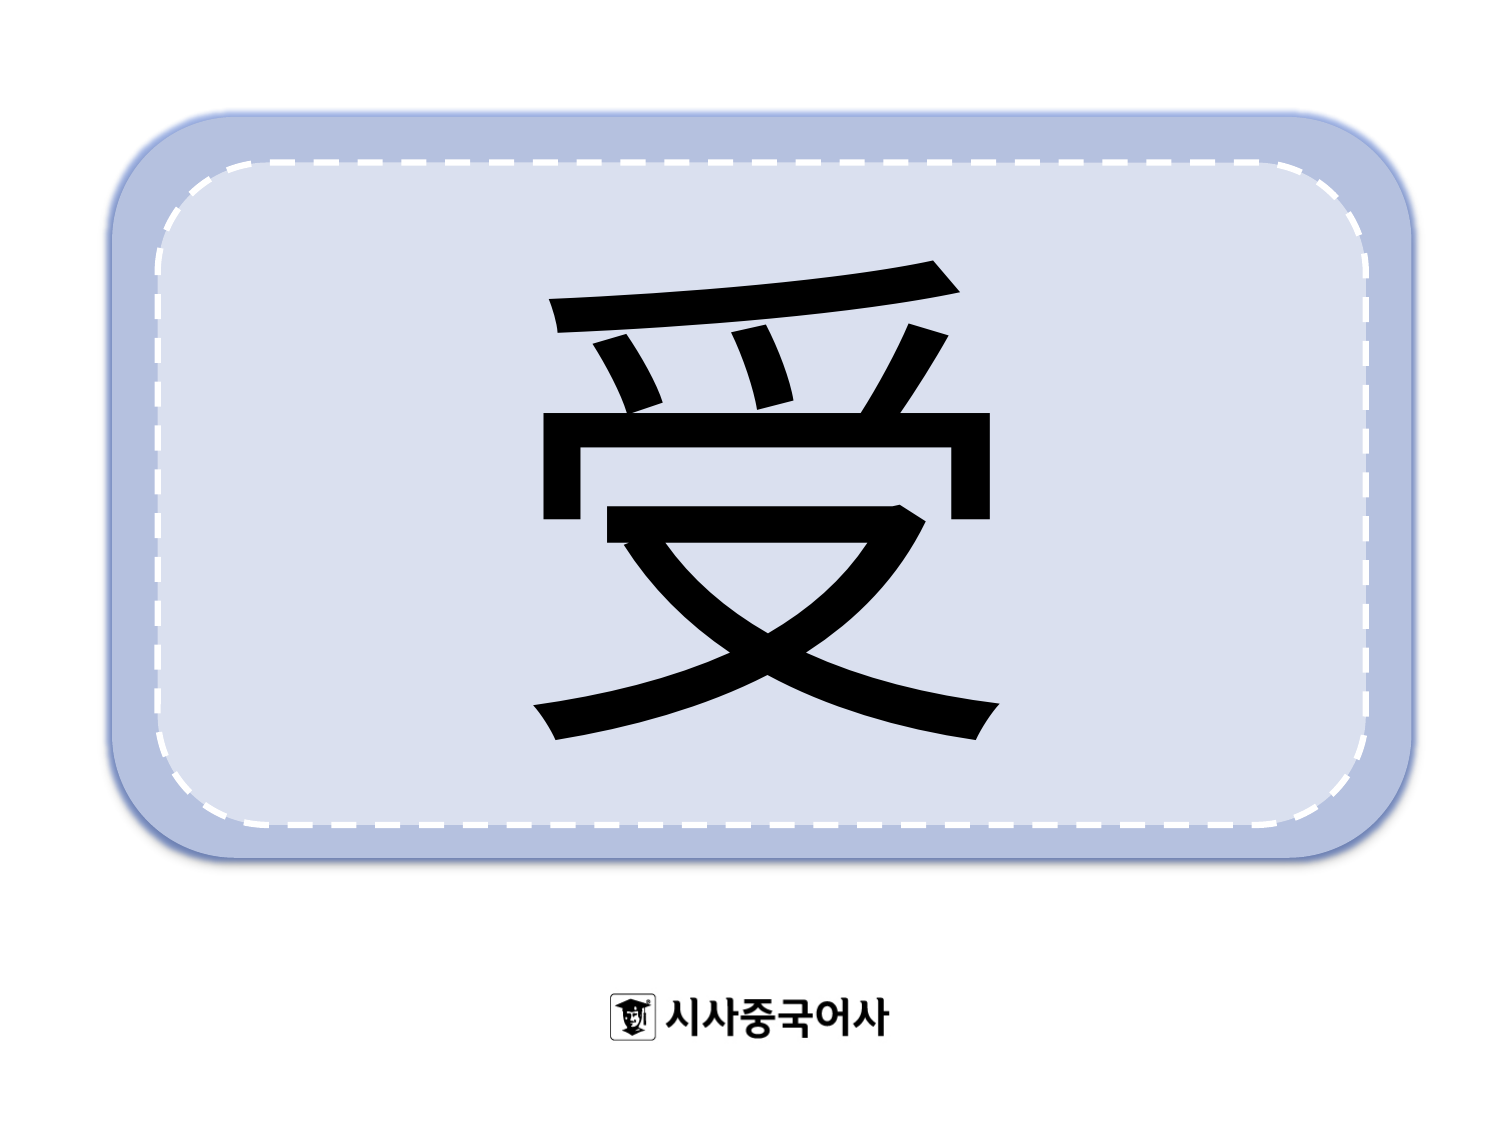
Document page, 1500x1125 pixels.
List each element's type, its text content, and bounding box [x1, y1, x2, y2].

text_box 受 [162, 160, 1371, 824]
picture [602, 987, 898, 1047]
